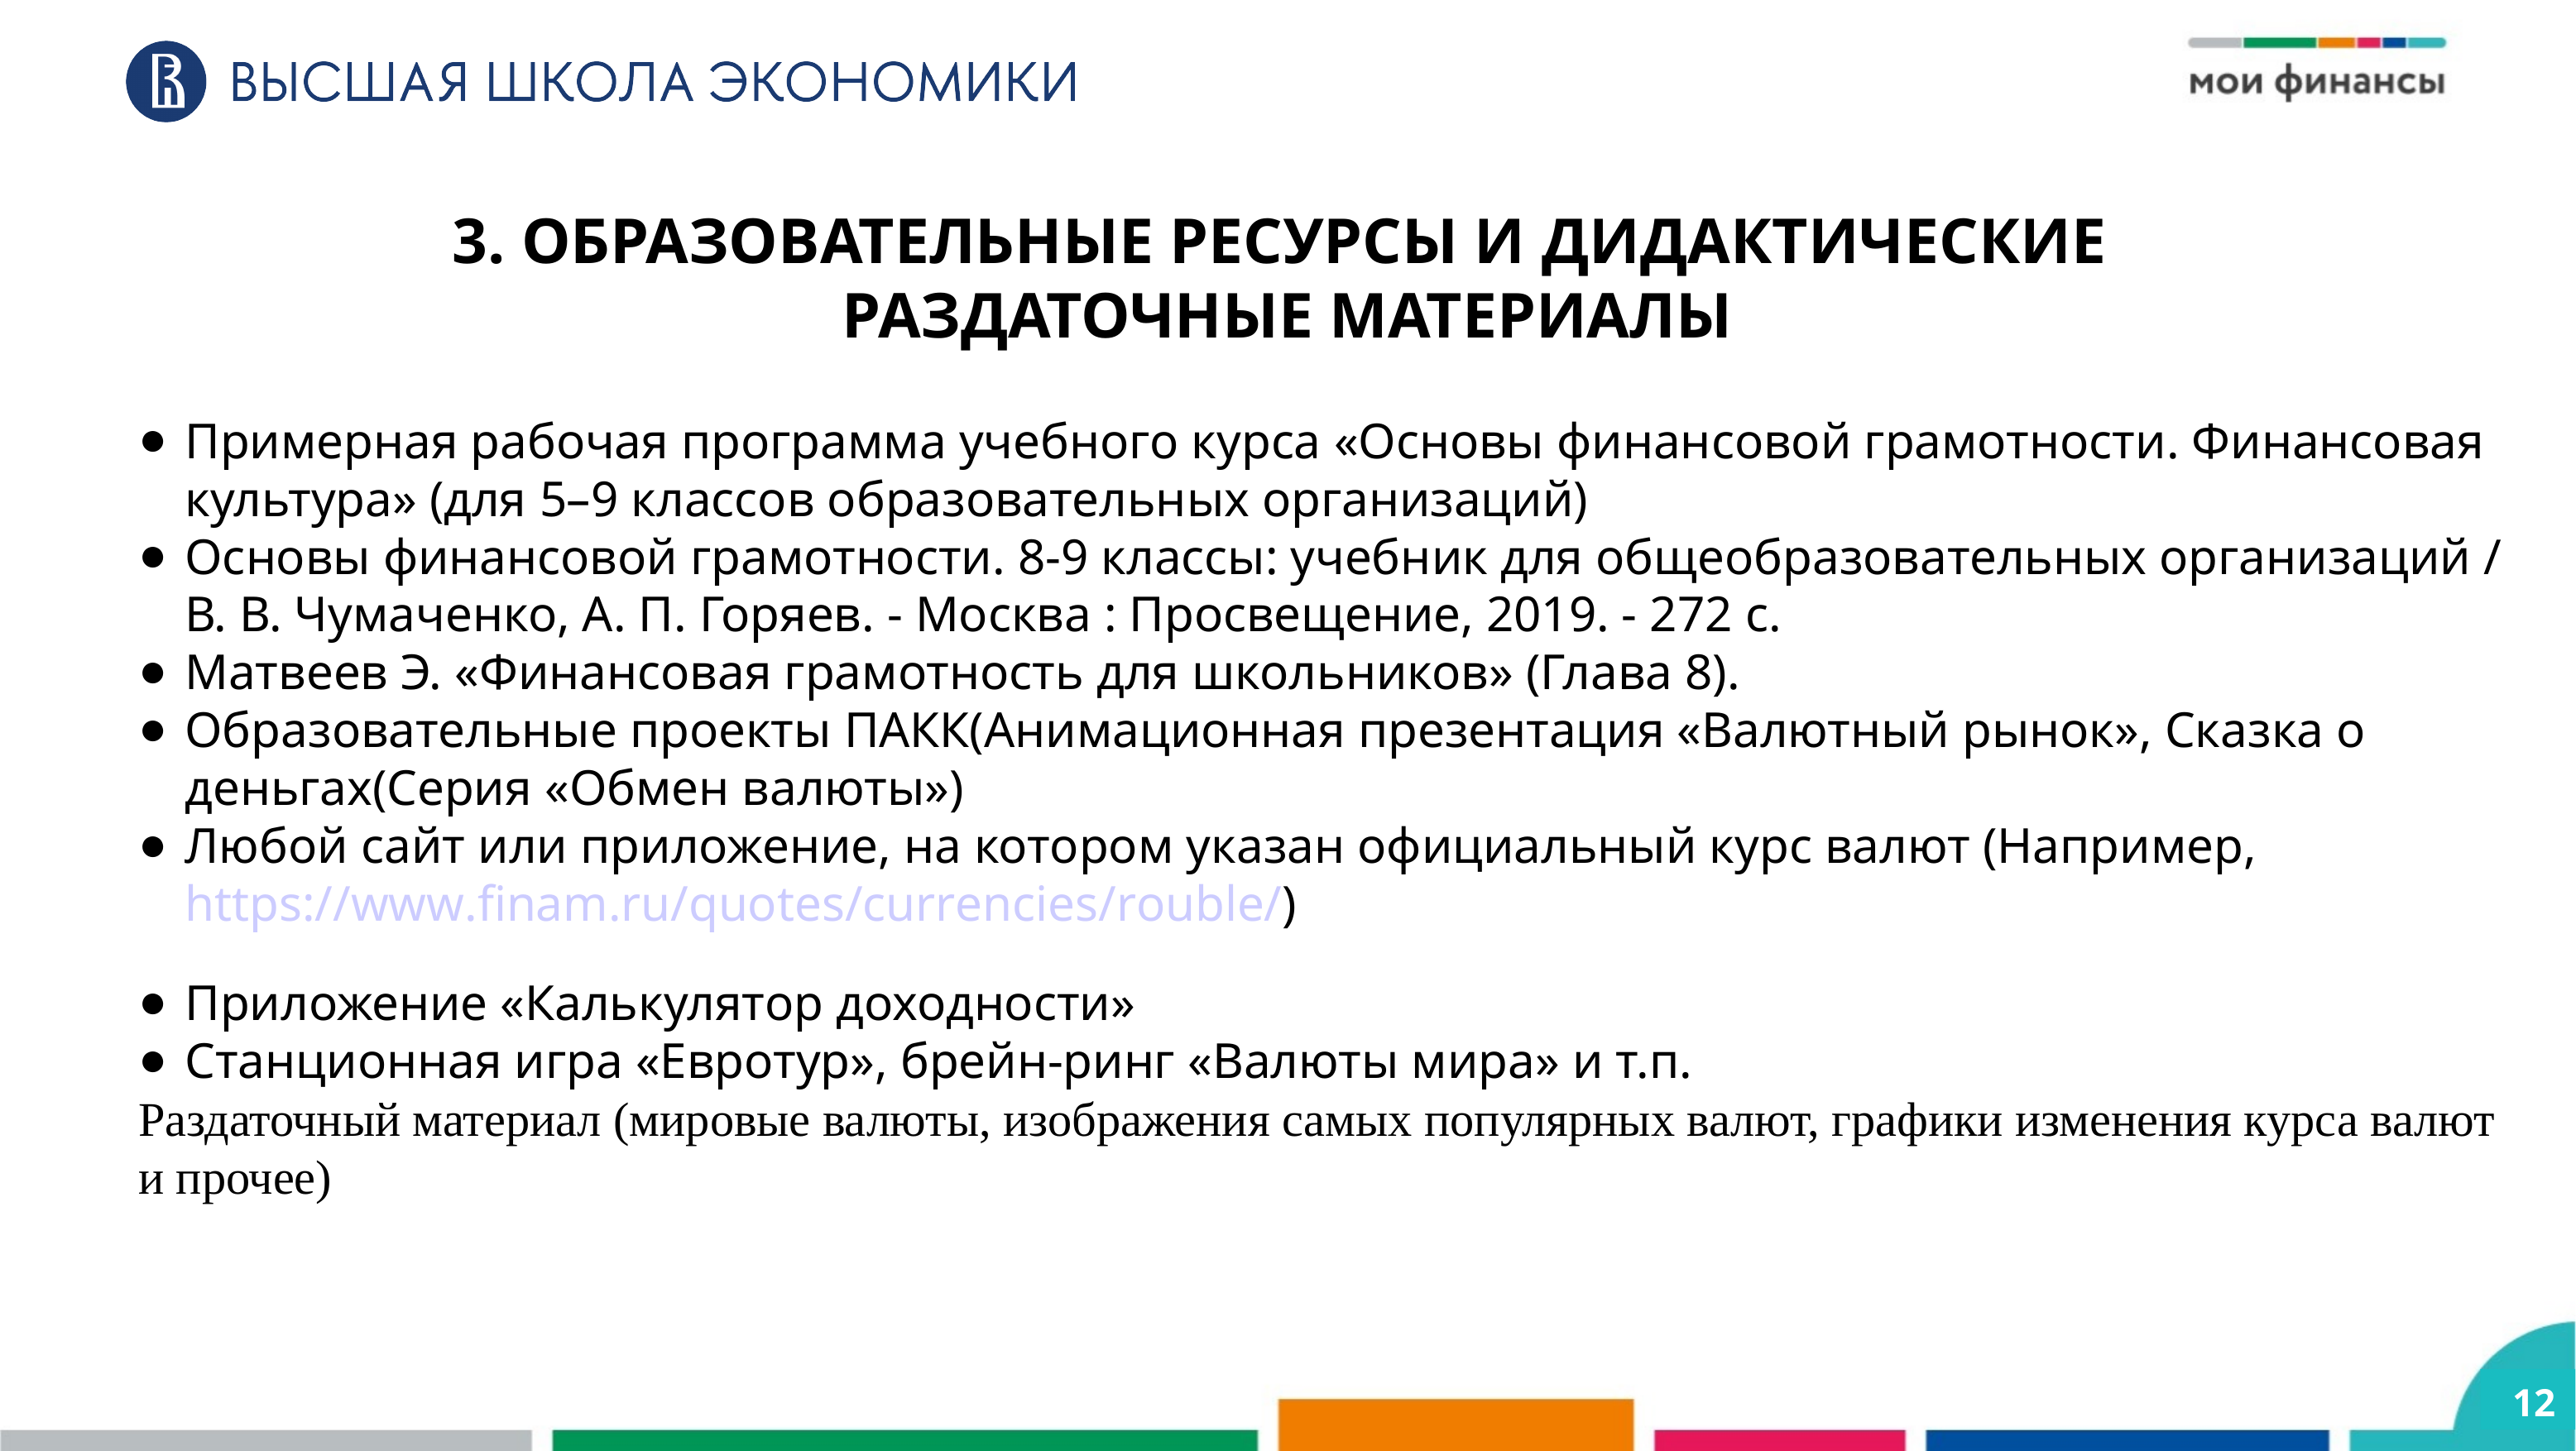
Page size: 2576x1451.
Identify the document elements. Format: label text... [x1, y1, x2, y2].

picture [0, 361, 2576, 1451]
picture [0, 0, 2576, 192]
text_box 12 [2480, 1368, 2576, 1430]
text_box Примерная рабочая программа учебного курса «Основы финансовой грамотности. Финансовая культура» (для 5–9 классов образовательных организаций) Основы финансовой грамотности. 8-9 классы: учебник для общеобразовательных организаций / В. В. Чумаченко, А. П. Горяев. - Москва : Просвещение, 2019. - 272 с. Матвеев Э. «Финансовая грамотность для школьников» (Глава 8). Образовательные проекты ПАКК(Анимационная презентация «Валютный рынок», Сказка о деньгах(Серия «Обмен валюты») Любой сайт или приложение, на котором указан официальный курс валют (Например, https://www.finam.ru/quotes/currencies/rouble/) Приложение «Калькулятор доходности» Станционная игра «Евротур», брейн-ринг «Валюты мира» и т.п. Раздаточный материал (мировые валюты, изображения самых популярных валют, графики изменения курса валют и прочее) [126, 404, 2529, 1210]
text_box 3. ОБРАЗОВАТЕЛЬНЫЕ РЕСУРСЫ И ДИДАКТИЧЕСКИЕ РАЗДАТОЧНЫЕ МАТЕРИАЛЫ [0, 192, 2576, 361]
